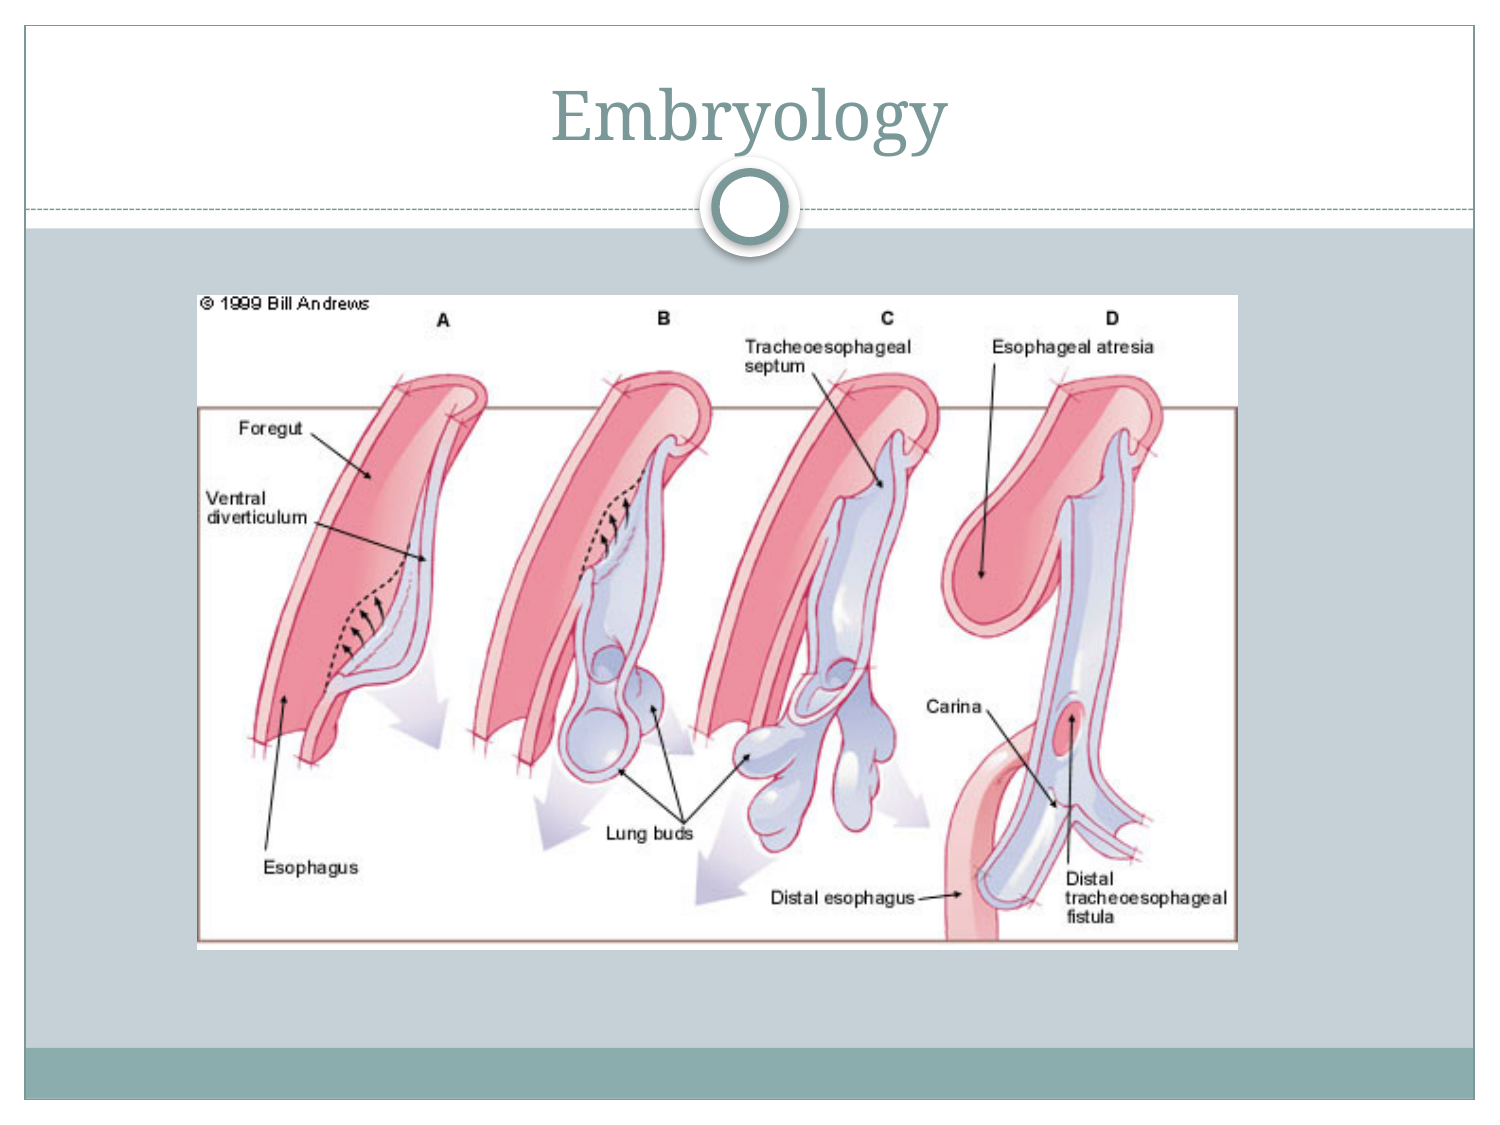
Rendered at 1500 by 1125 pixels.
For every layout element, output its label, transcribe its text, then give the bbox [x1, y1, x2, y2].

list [197, 295, 1238, 951]
title Embryology [49, 37, 1450, 162]
